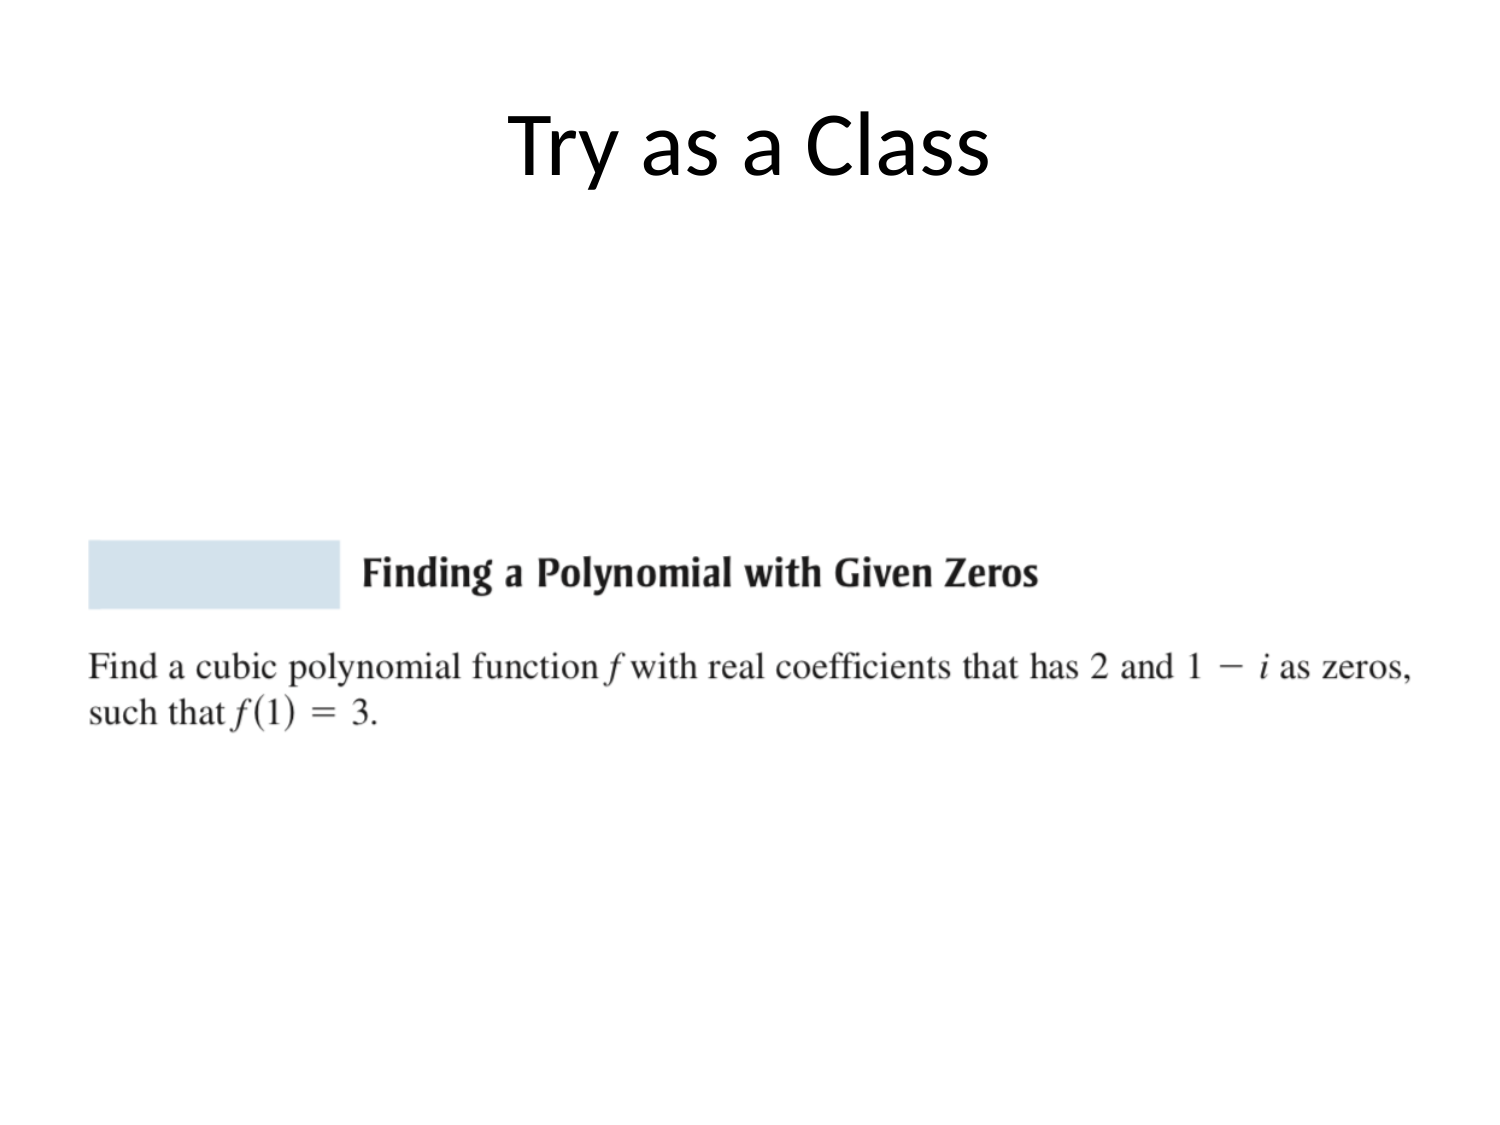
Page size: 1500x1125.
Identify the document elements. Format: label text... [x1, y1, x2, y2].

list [74, 262, 1426, 1006]
title Try as a Class [75, 45, 1425, 233]
